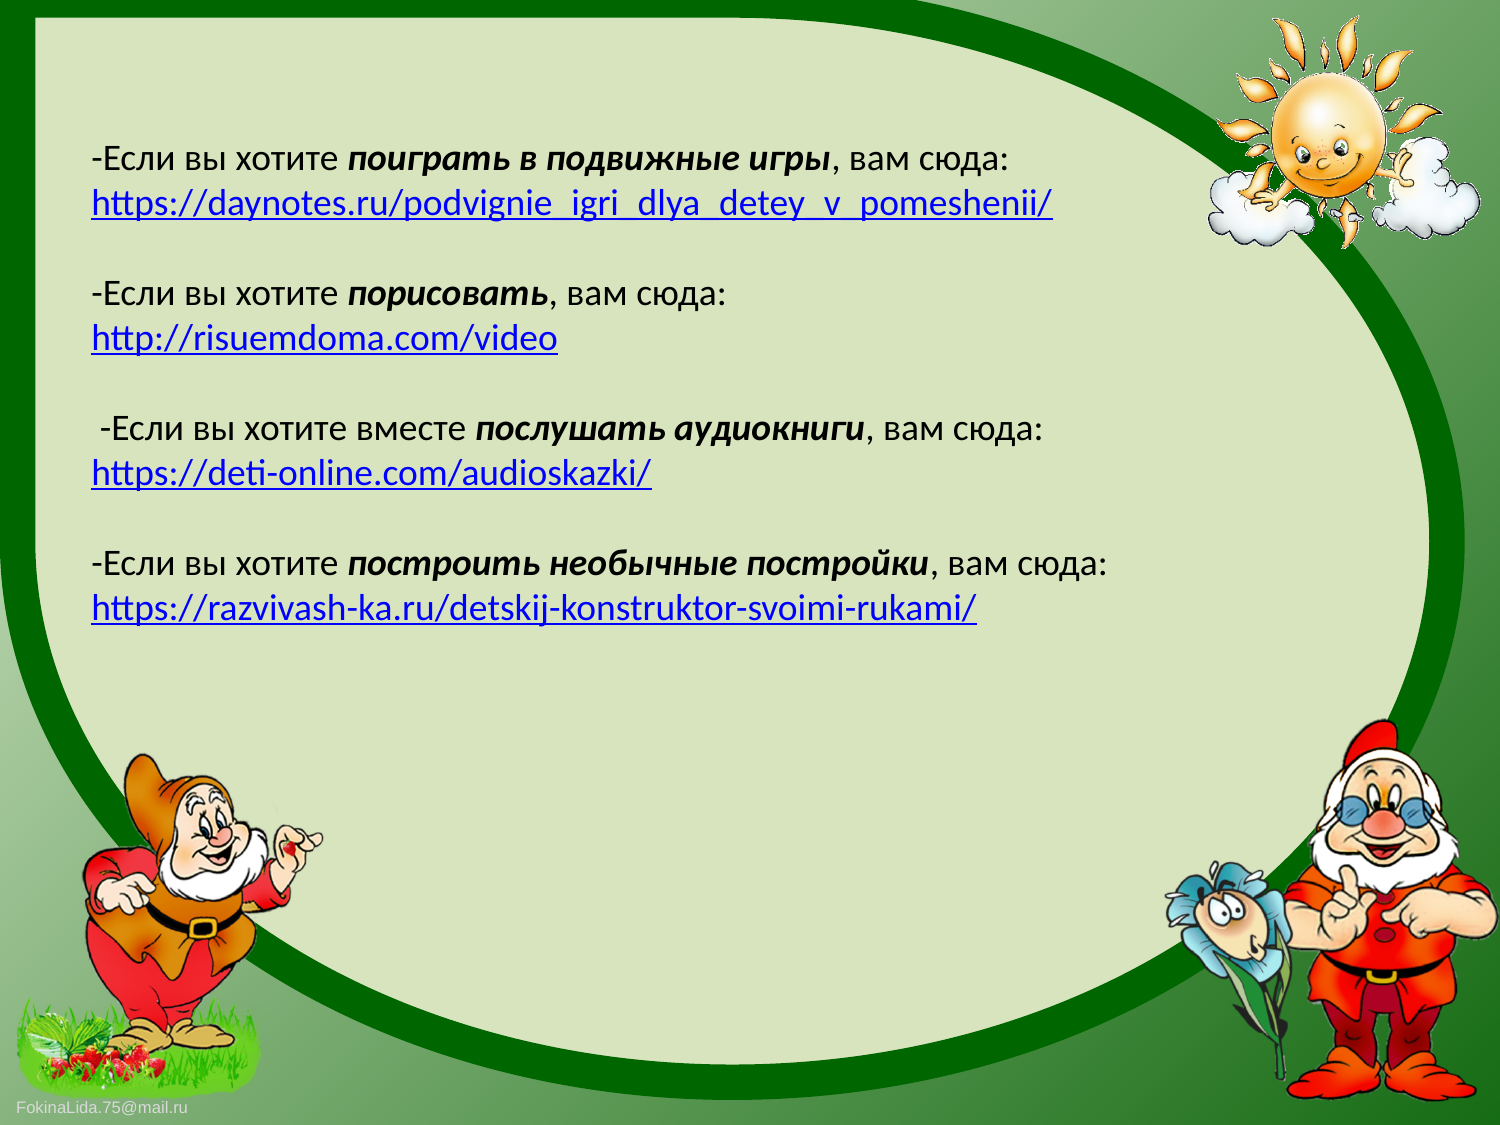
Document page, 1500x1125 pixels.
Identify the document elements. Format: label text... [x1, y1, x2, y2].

picture [17, 751, 324, 1101]
picture [1163, 716, 1500, 1104]
text_box -Если вы хотите поиграть в подвижные игры, вам сюда: https://daynotes.ru/podvignie_igri_dlya_detey_v_pomeshenii/ -Если вы хотите порисовать, вам сюда: http://risuemdoma.com/video -Если вы хотите вместе послушать аудиокниги, вам сюда: https://deti-online.com/audioskazki/ -Если вы хотите построить необычные постройки, вам сюда: https://razvivash-ka.ru/detskij-konstruktor-svoimi-rukami/ [76, 125, 1282, 681]
picture [1198, 0, 1500, 257]
